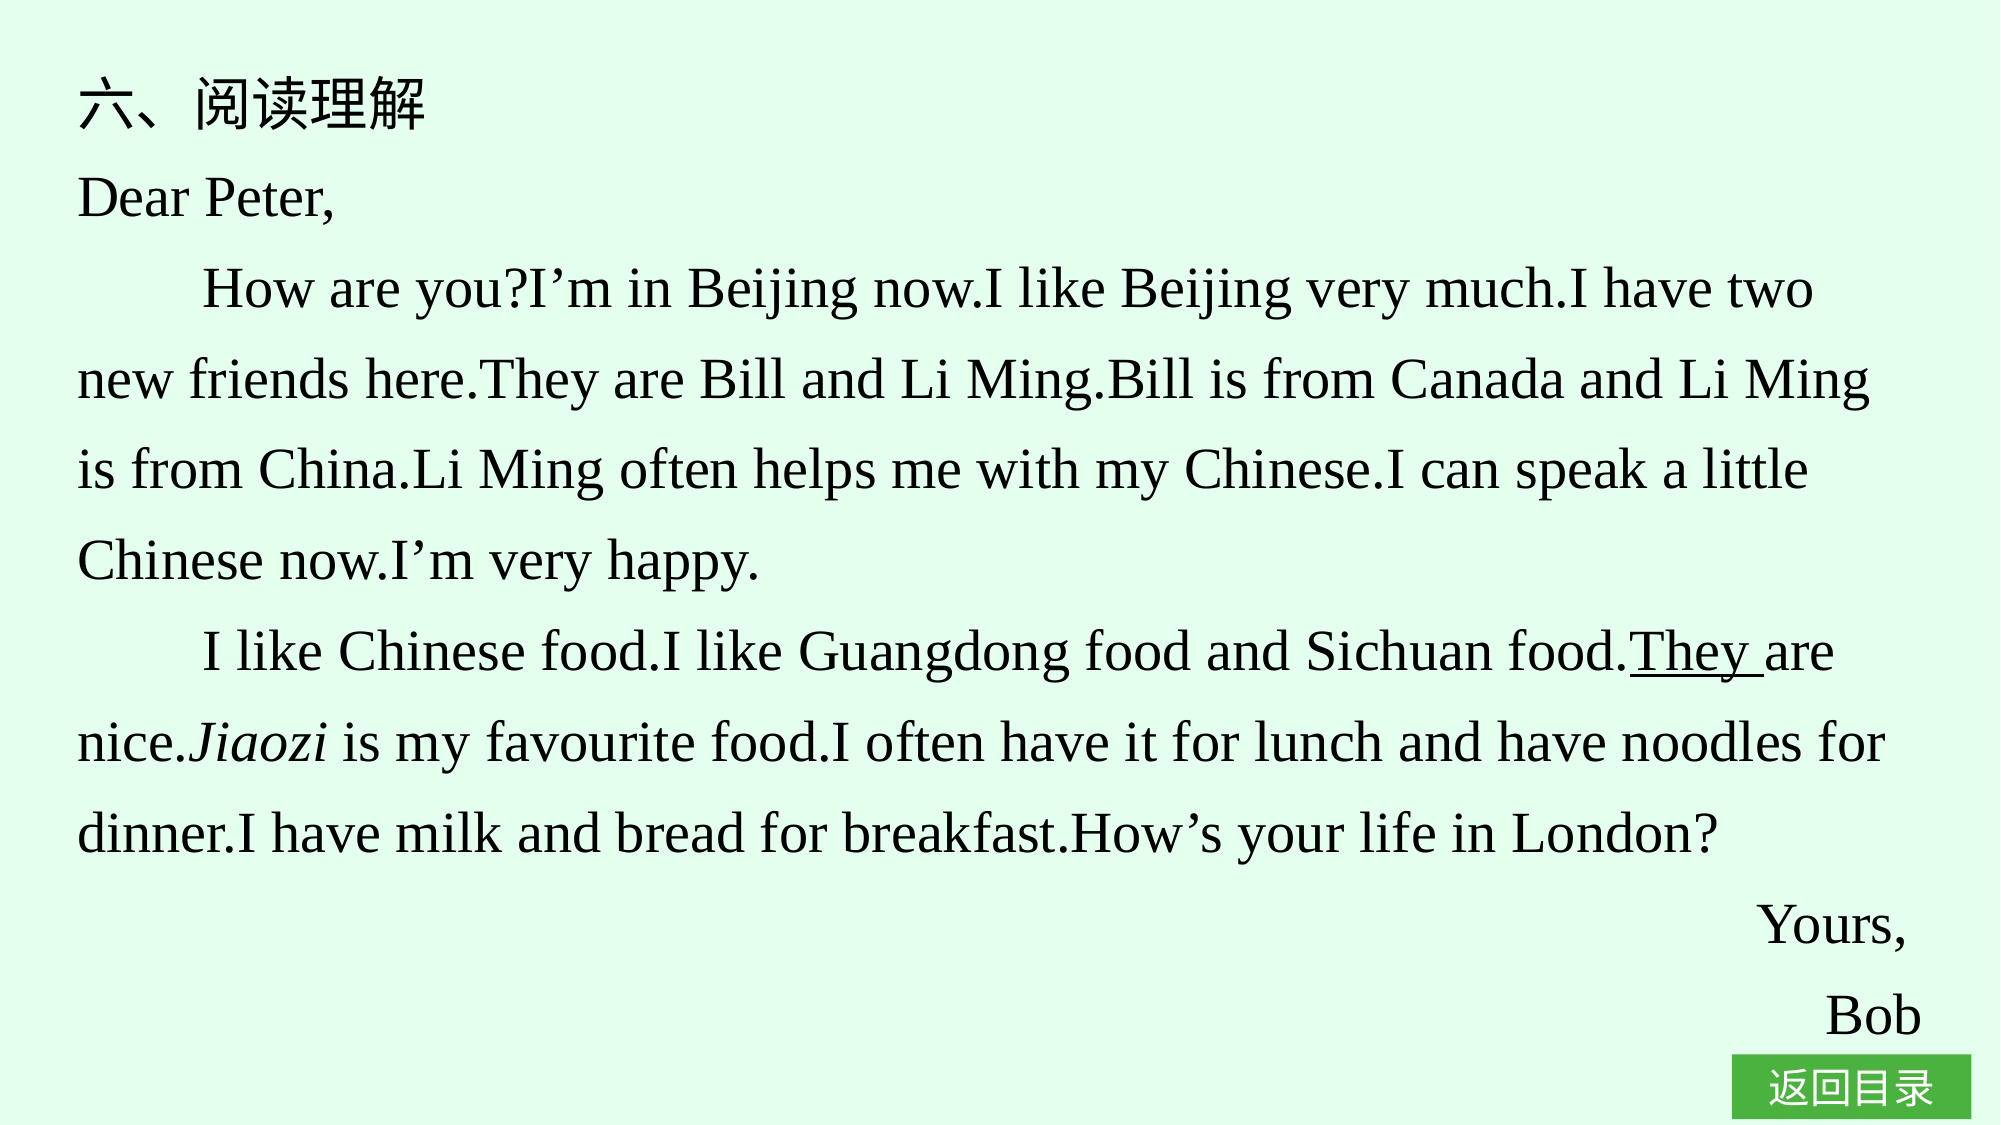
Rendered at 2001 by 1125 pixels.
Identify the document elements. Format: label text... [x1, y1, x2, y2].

text_box 六、阅读理解 Dear Peter, How are you?I’m in Beijing now.I like Beijing very much.I have two new friends here.They are Bill and Li Ming.Bill is from Canada and Li Ming is from China.Li Ming often helps me with my Chinese.I can speak a little Chinese now.I’m very happy. I like Chinese food.I like Guangdong food and Sichuan food.They are nice.Jiaozi is my favourite food.I often have it for lunch and have noodles for dinner.I have milk and bread for breakfast.How’s your life in London? Yours, Bob [62, 38, 1938, 1054]
